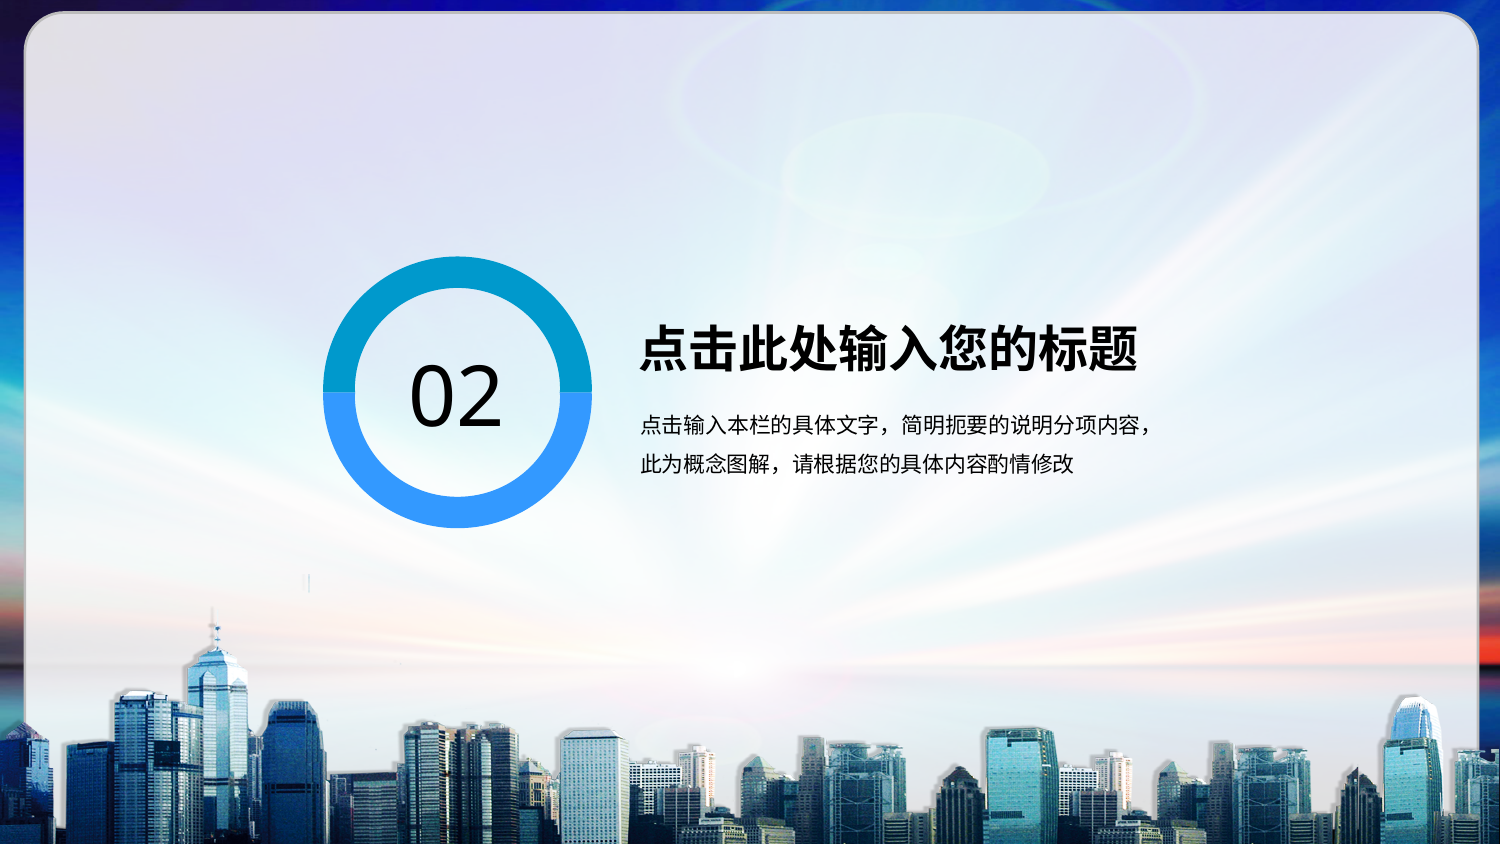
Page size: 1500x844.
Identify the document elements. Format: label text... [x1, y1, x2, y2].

text_box 点击此处输入您的标题 [626, 312, 1151, 384]
text_box 点击输入本栏的具体文字，简明扼要的说明分项内容，此为概念图解，请根据您的具体内容酌情修改 [629, 392, 1153, 483]
text_box 02 [395, 336, 517, 449]
text_box [323, 393, 592, 529]
text_box [323, 256, 592, 393]
picture [0, 0, 1500, 844]
